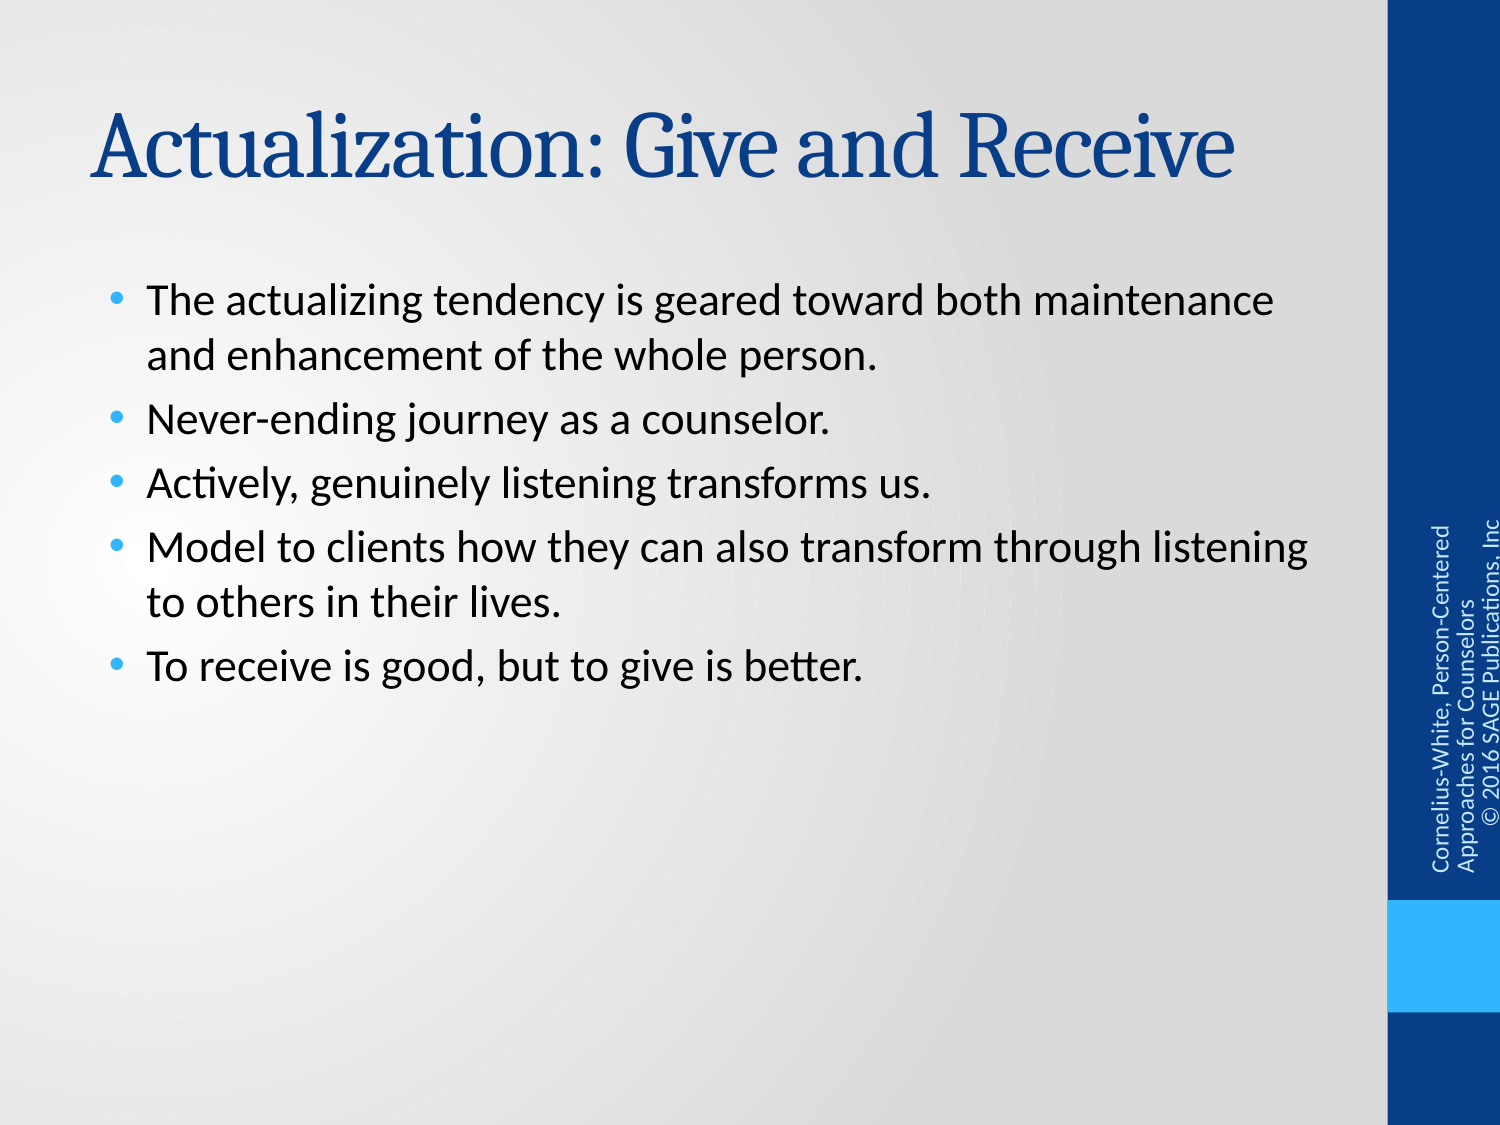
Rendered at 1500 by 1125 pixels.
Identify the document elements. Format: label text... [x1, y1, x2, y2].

title Actualization: Give and Receive [75, 45, 1325, 233]
list The actualizing tendency is geared toward both maintenance and enhancement of the whole person. Never-ending journey as a counselor. Actively, genuinely listening transforms us. Model to clients how they can also transform through listening to others in their lives. To receive is good, but to give is better. [75, 262, 1325, 1050]
footer Cornelius-White, Person-Centered Approaches for Counselors © 2016 SAGE Publications, Inc. [1408, 500, 1469, 889]
